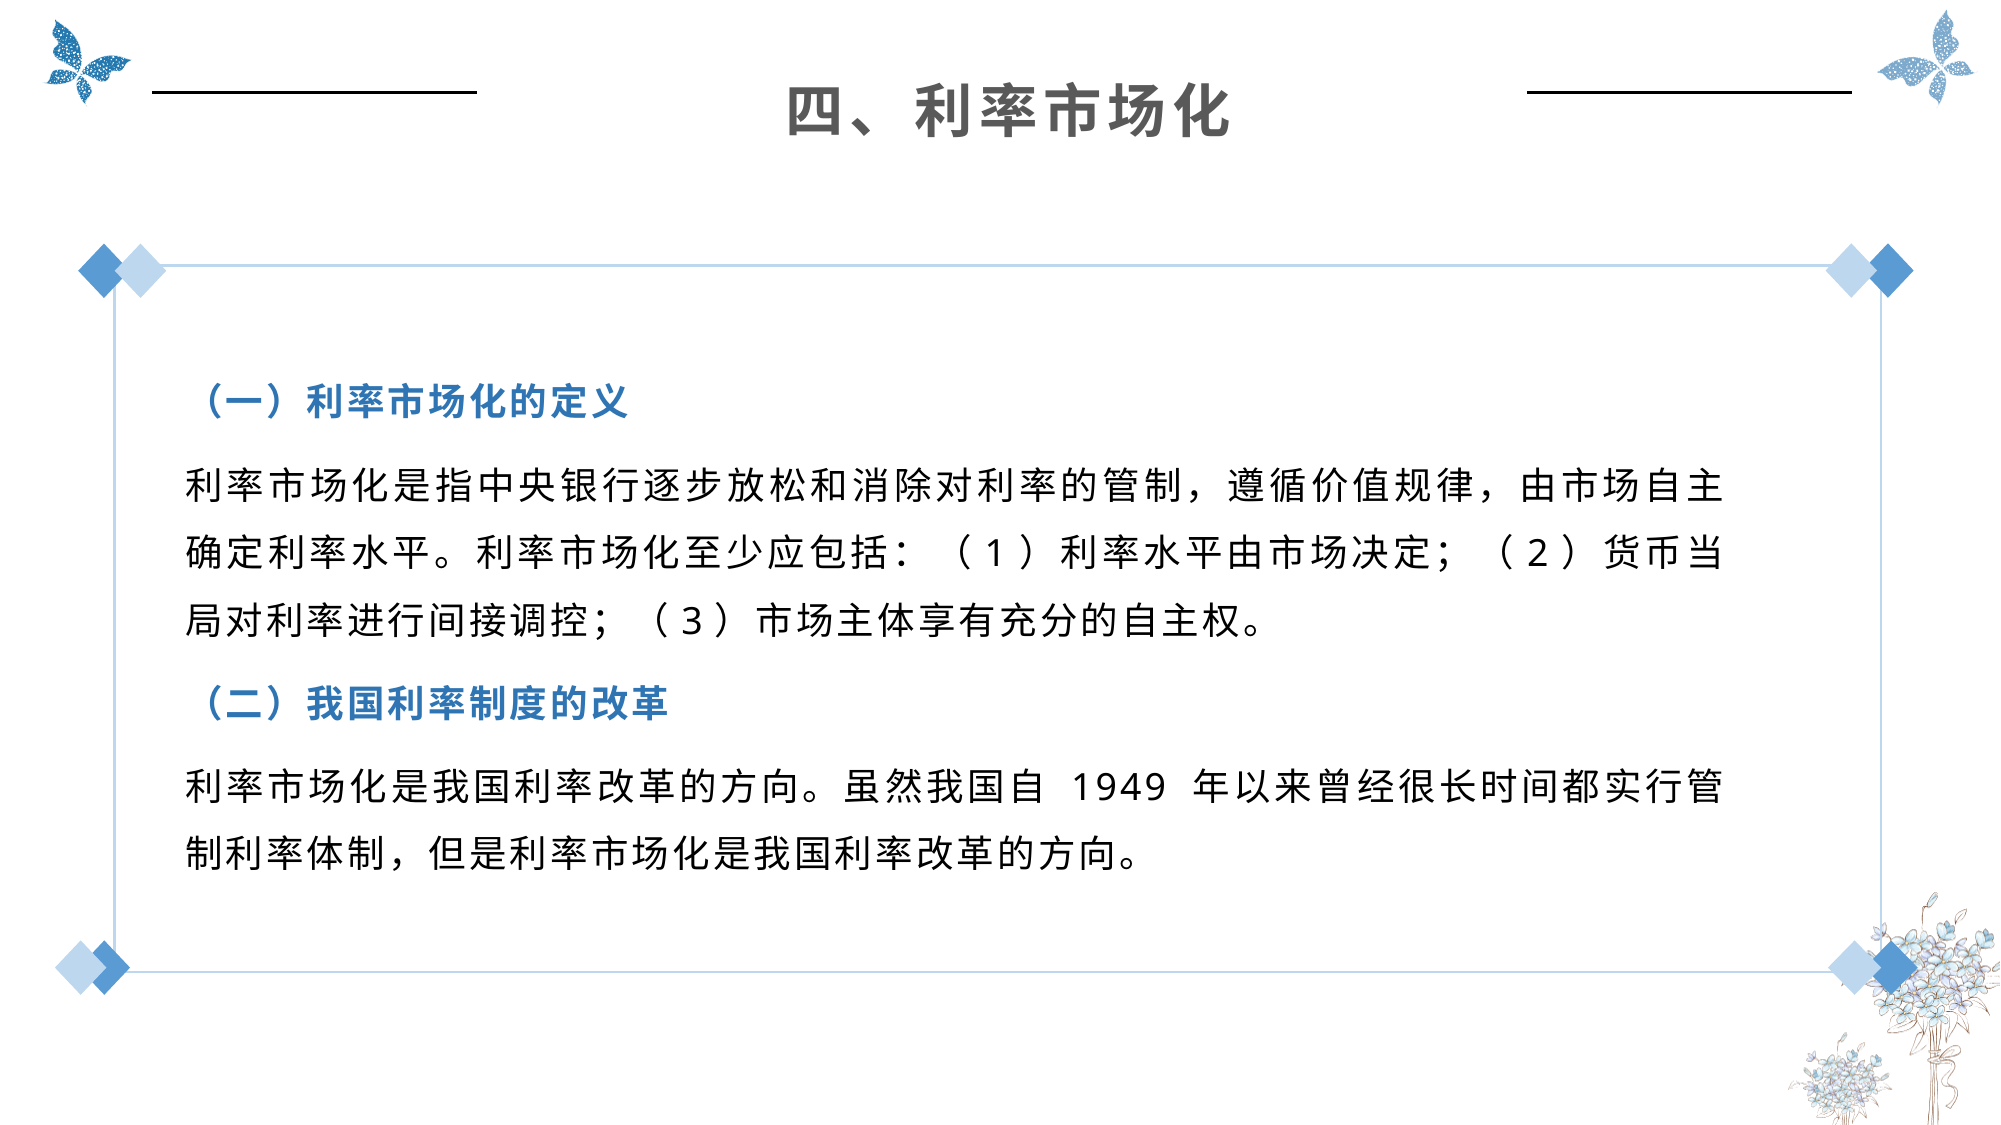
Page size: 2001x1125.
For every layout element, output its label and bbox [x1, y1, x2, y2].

picture [1788, 892, 2000, 1125]
text_box [151, 66, 1852, 153]
text_box [54, 243, 1918, 995]
